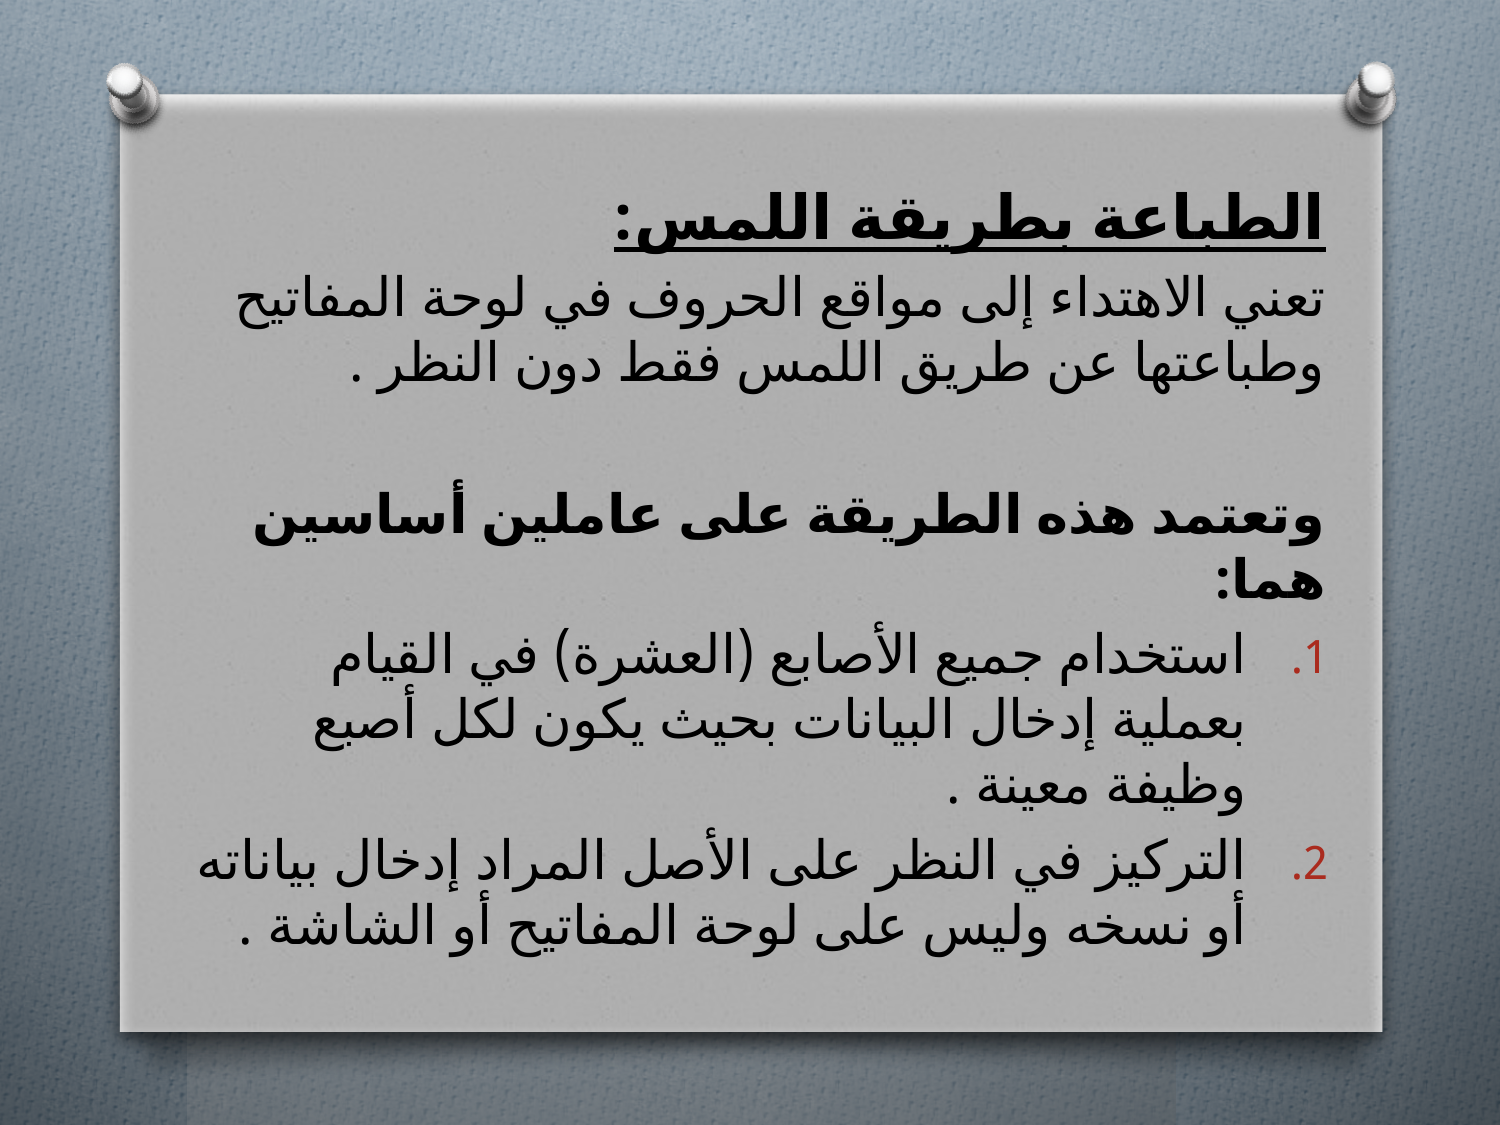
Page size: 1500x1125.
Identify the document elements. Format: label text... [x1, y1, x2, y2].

picture [75, 29, 198, 153]
picture [1317, 35, 1439, 156]
list الطباعة بطريقة اللمس: تعني الاهتداء إلى مواقع الحروف في لوحة المفاتيح وطباعتها عن طريق اللمس فقط دون النظر . وتعتمد هذه الطريقة على عاملين أساسين هما: استخدام جميع الأصابع (العشرة) في القيام بعملية إدخال البيانات بحيث يكون لكل أصبع وظيفة معينة . التركيز في النظر على الأصل المراد إدخال بياناته أو نسخه وليس على لوحة المفاتيح أو الشاشة . [171, 101, 1341, 988]
